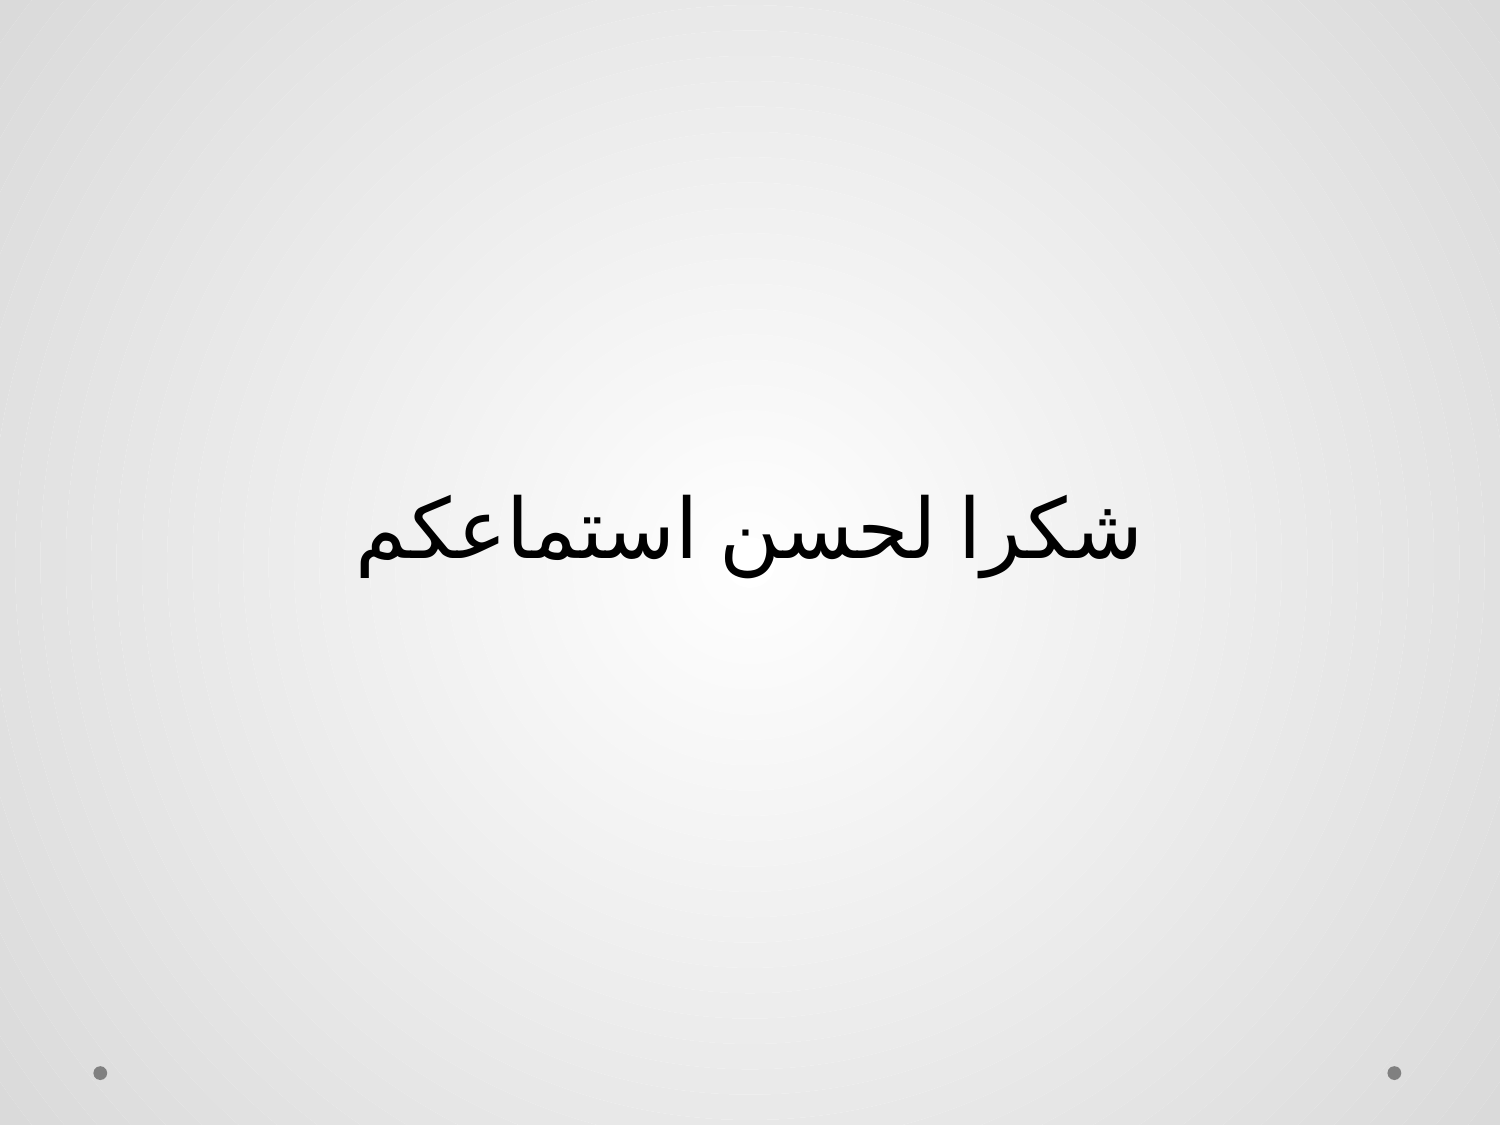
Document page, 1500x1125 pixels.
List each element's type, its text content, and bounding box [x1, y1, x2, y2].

text_box شكرا لحسن استماعكم [341, 468, 1181, 583]
